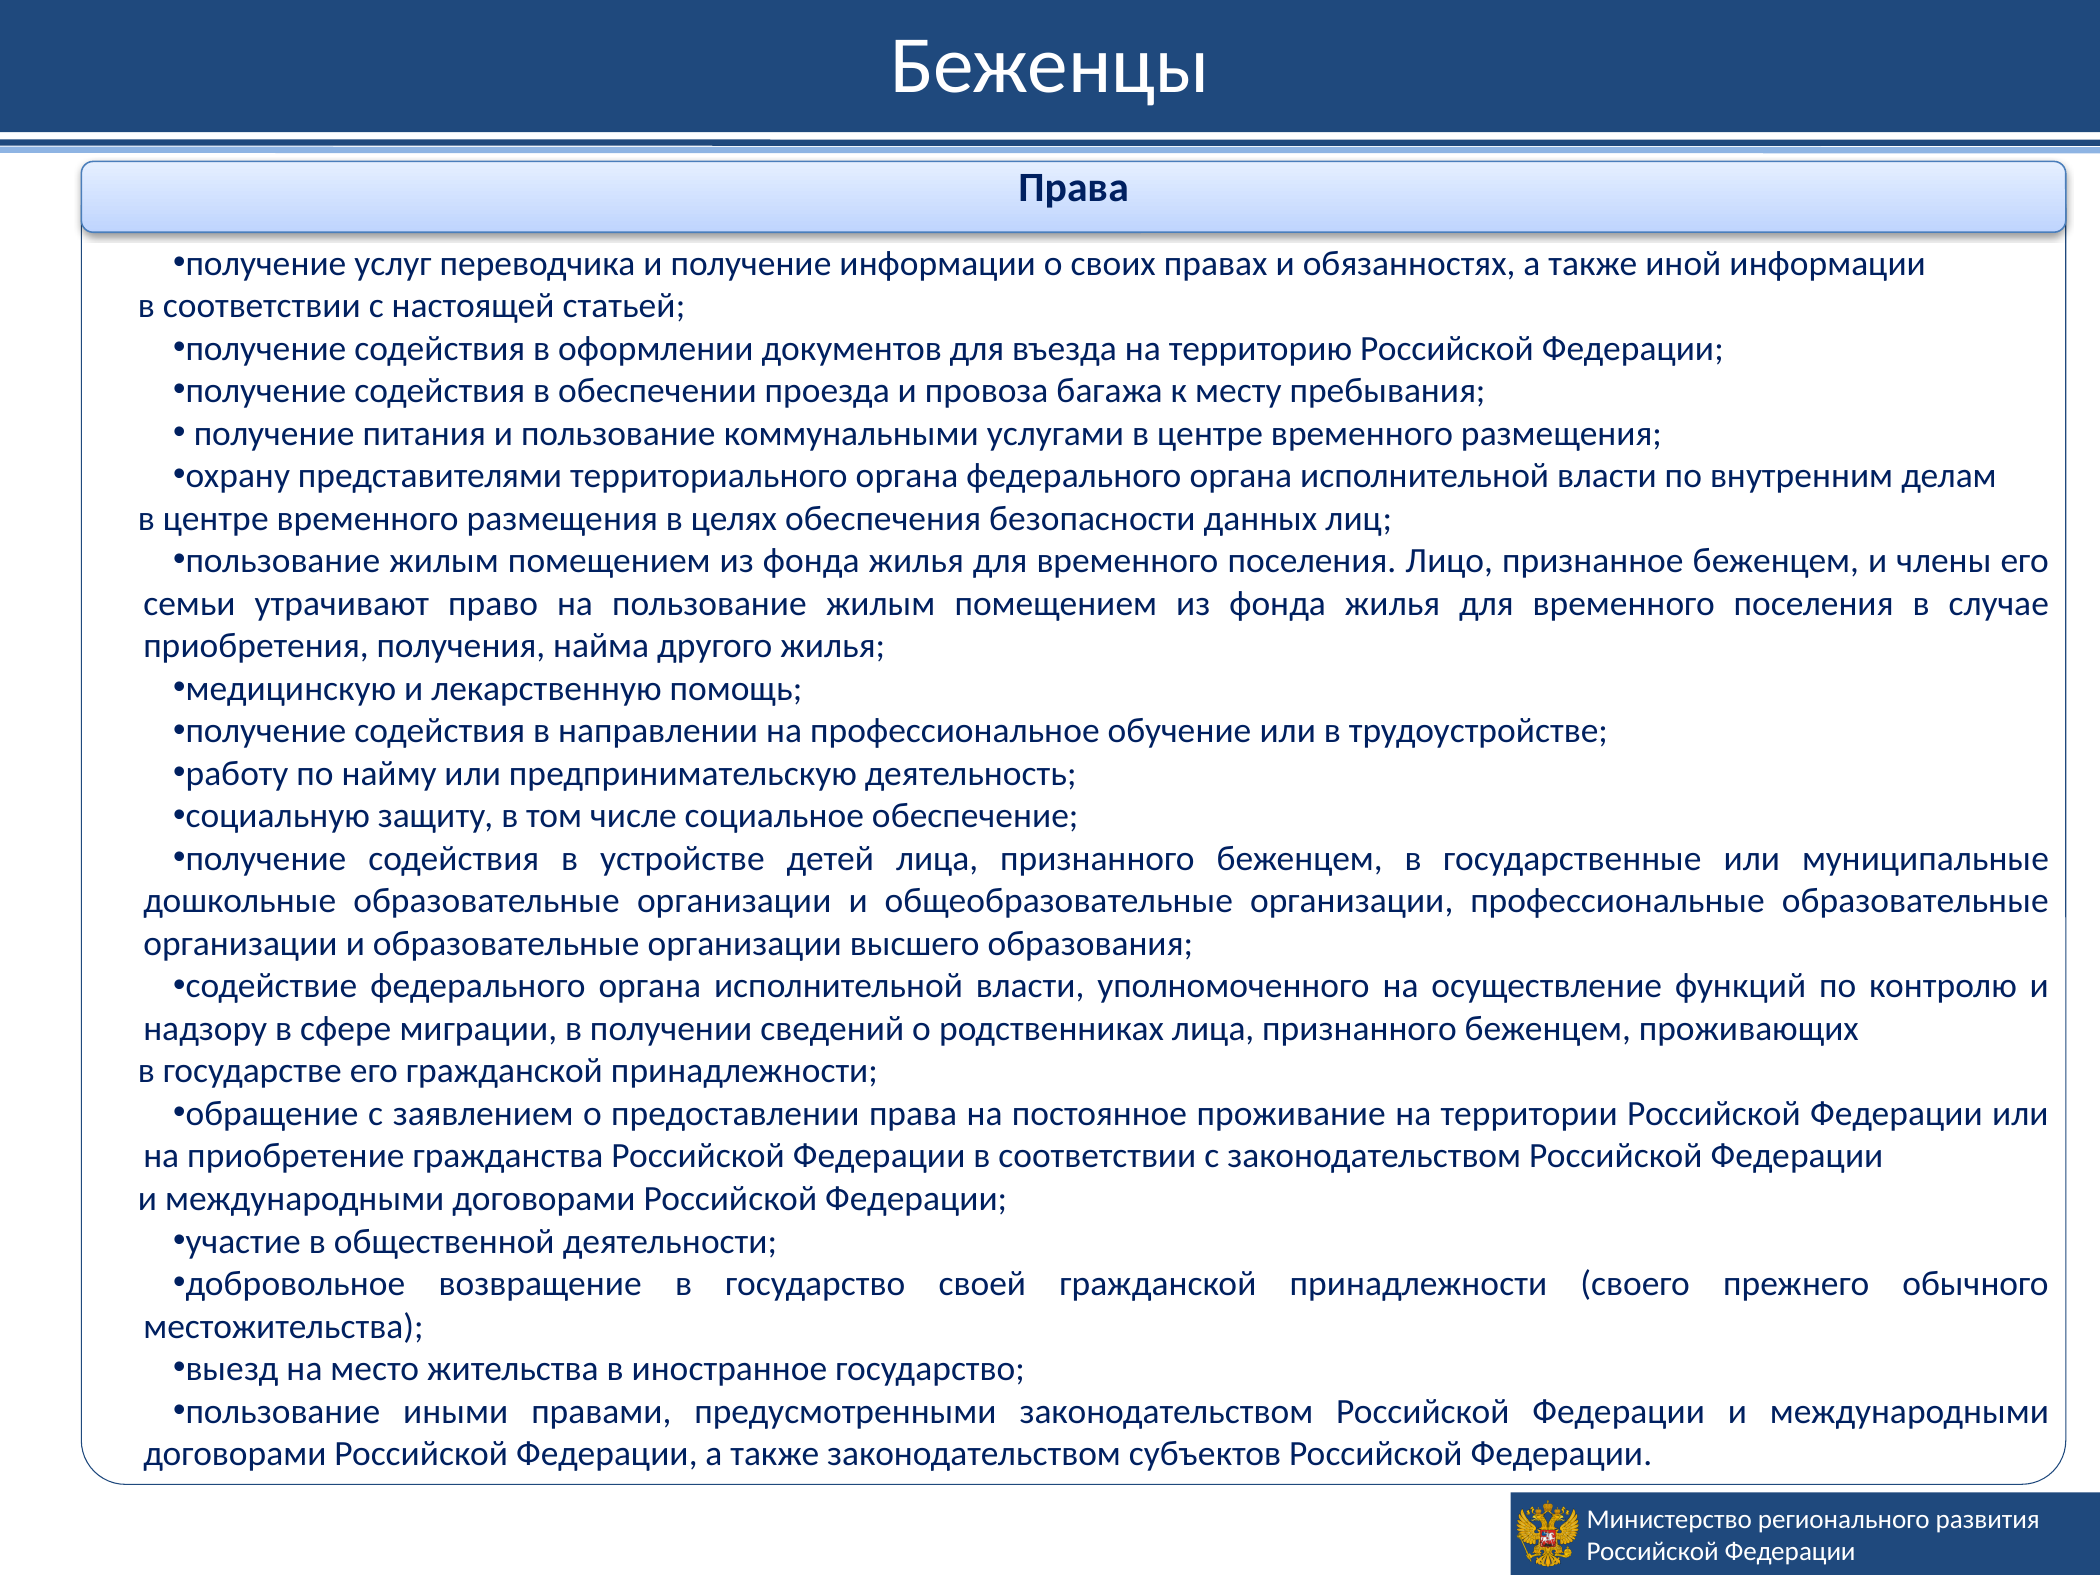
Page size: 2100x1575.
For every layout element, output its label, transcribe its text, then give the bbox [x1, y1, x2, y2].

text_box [81, 161, 2067, 1485]
picture [1516, 1500, 1579, 1567]
text_box Беженцы [0, 0, 2100, 134]
